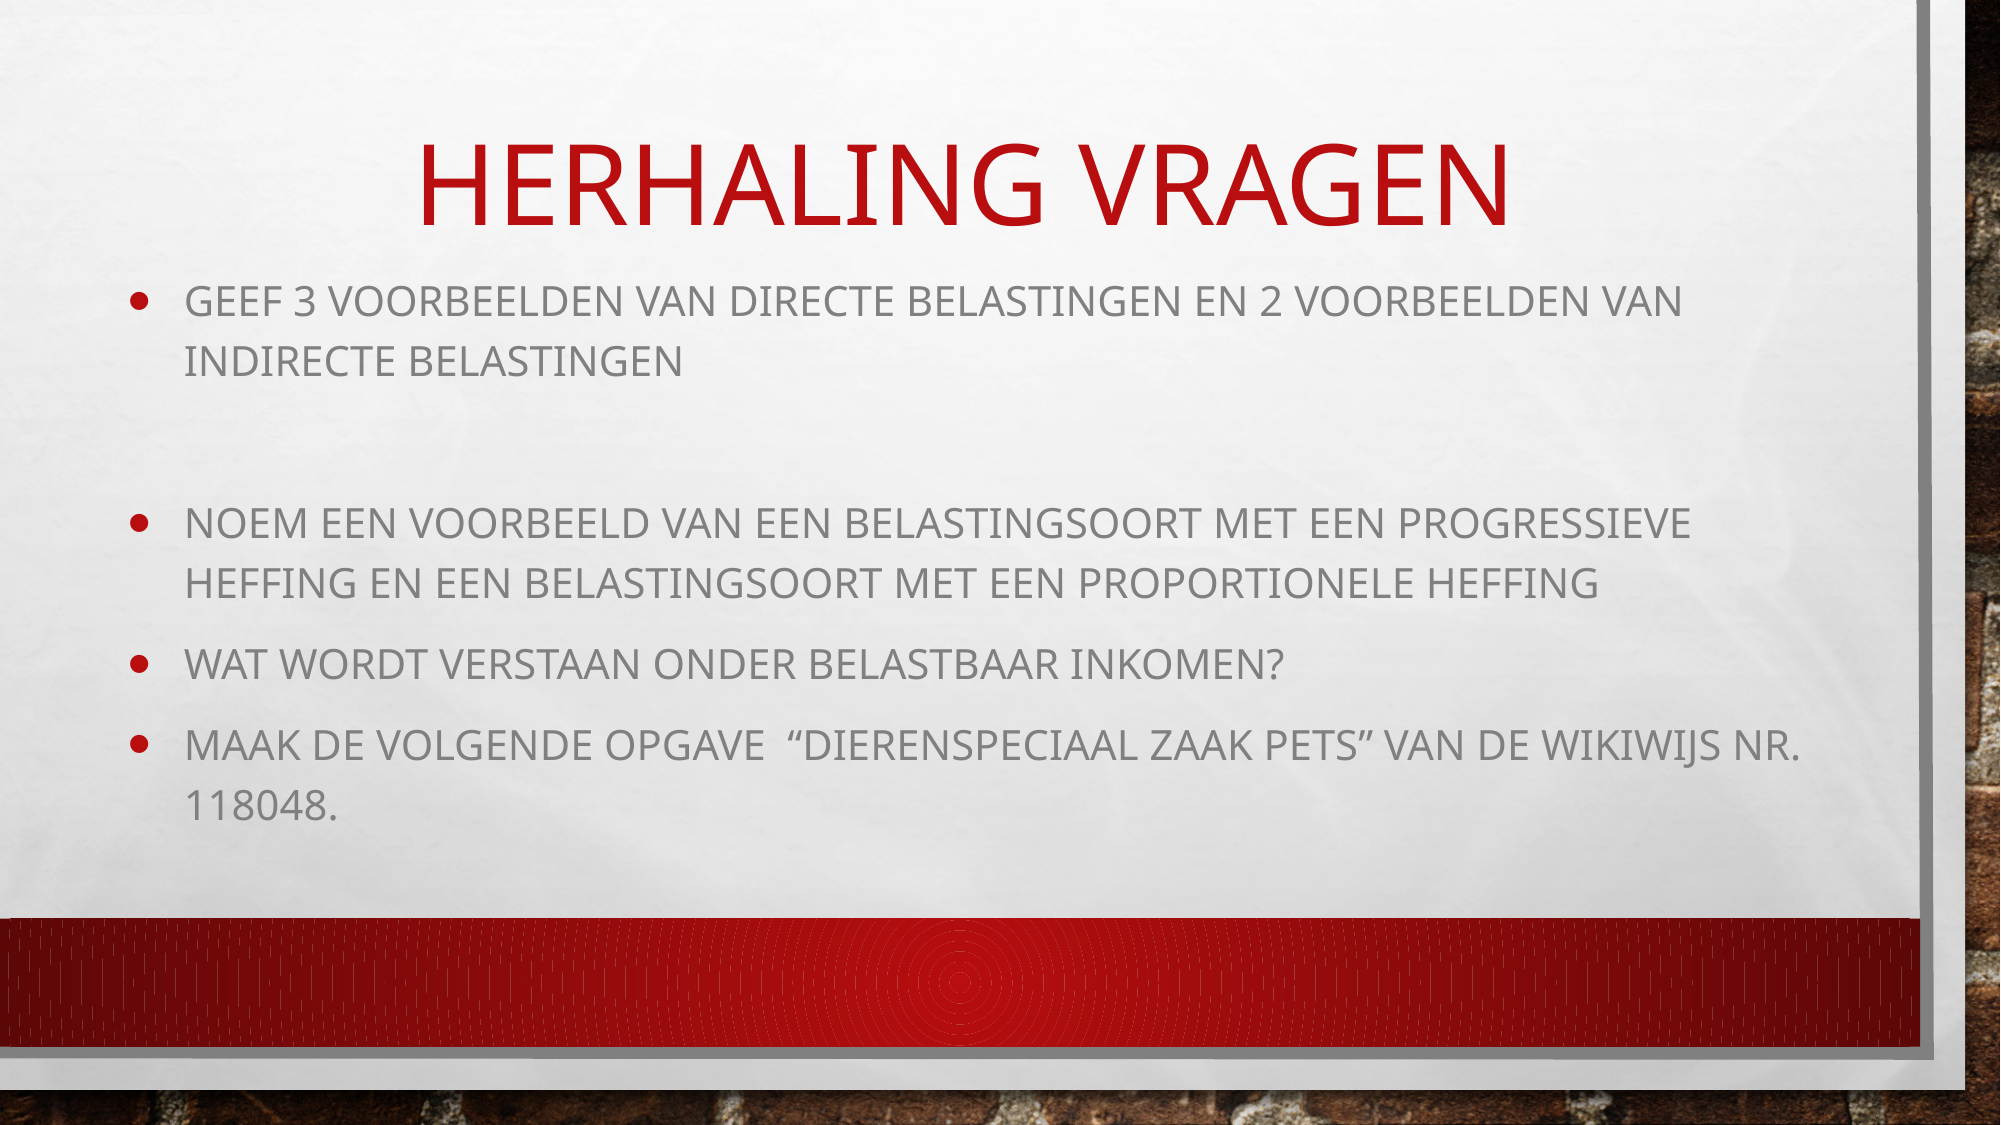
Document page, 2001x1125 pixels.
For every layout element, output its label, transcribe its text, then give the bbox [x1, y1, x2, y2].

list Geef 3 voorbeelden van directe belastingen en 2 voorbeelden van indirecte belastingen Noem een voorbeeld van een belastingsoort met een progressieve heffing en een belastingsoort met een proportionele heffing Wat wordt verstaan onder belastbaar inkomen? Maak de volgende opgave “dierenspeciaal zaak Pets” van de wikiwijs nr. 118048. [112, 257, 1818, 883]
picture [0, 0, 2000, 1125]
title Herhaling vragen [112, 112, 1818, 257]
